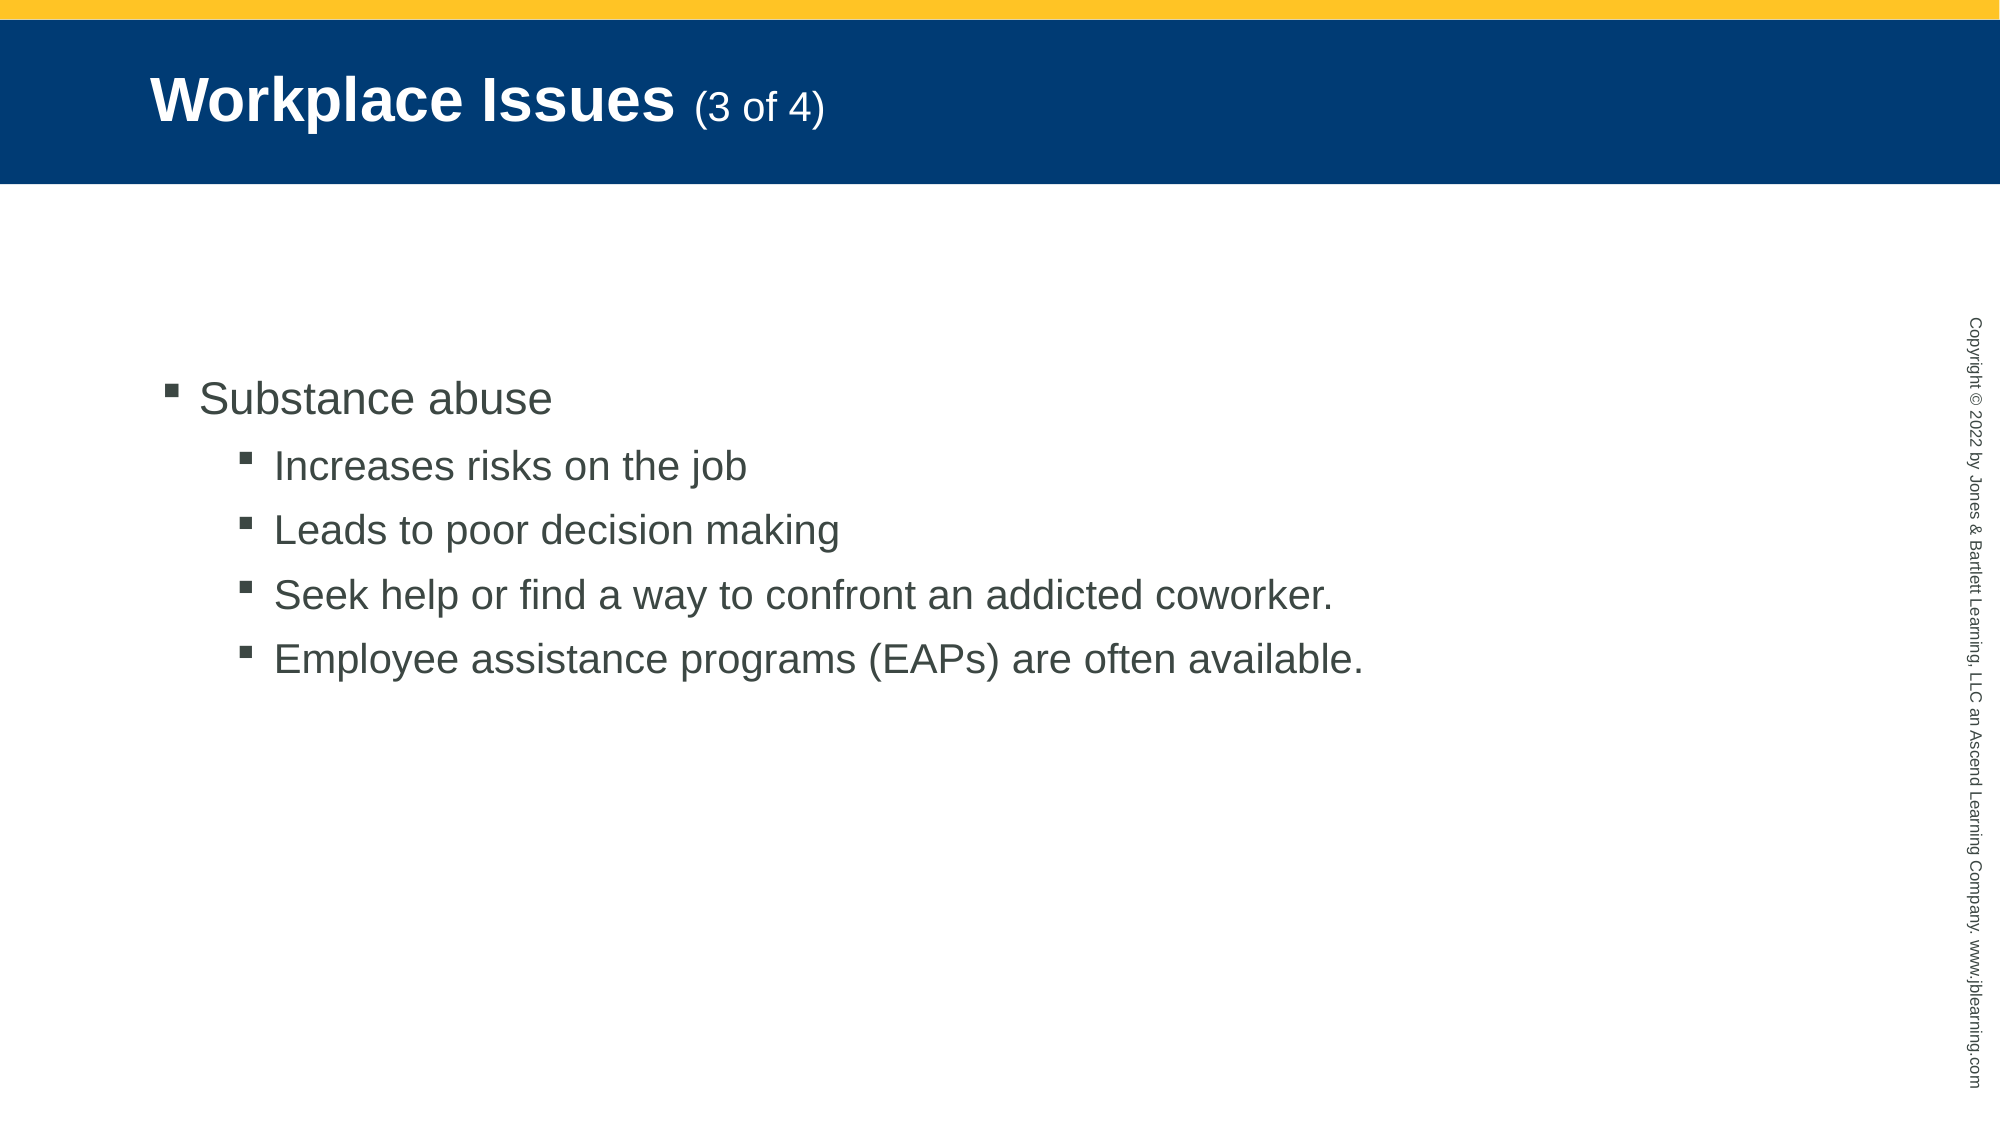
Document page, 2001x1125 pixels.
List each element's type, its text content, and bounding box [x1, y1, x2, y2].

title Workplace Issues (3 of 4) [0, 19, 2000, 185]
list Substance abuse Increases risks on the job Leads to poor decision making Seek help or find a way to confront an addicted coworker. Employee assistance programs (EAPs) are often available. [146, 361, 1859, 1016]
